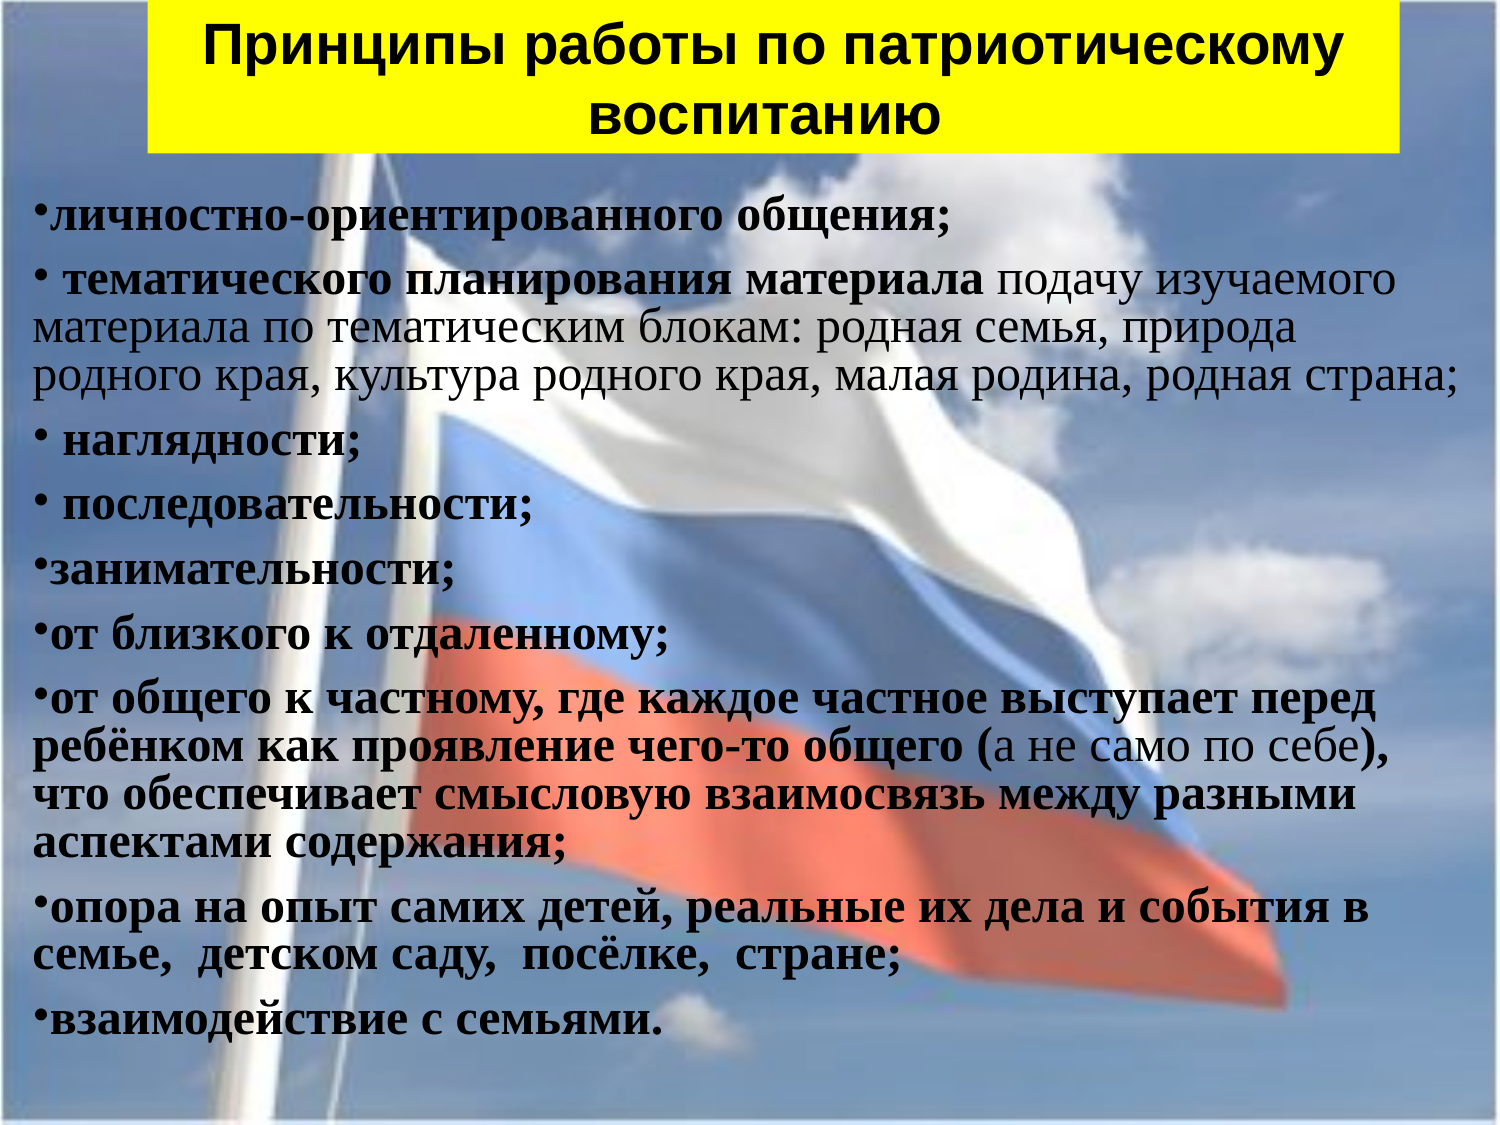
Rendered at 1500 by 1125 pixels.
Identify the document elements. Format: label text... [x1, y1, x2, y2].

text_box Принципы работы по патриотическому воспитанию [147, 0, 1400, 154]
text_box личностно-ориентированного общения; тематического планирования материала подачу изучаемого материала по тематическим блокам: родная семья, природа родного края, культура родного края, малая родина, родная страна; наглядности; последовательности; занимательности; от близкого к отдаленному; от общего к частному, где каждое частное выступает перед ребёнком как проявление чего-то общего (а не само по себе), что обеспечивает смысловую взаимосвязь между разными аспектами содержания; опора на опыт самих детей, реальные их дела и события в семье, детском саду, посёлке, стране; взаимодействие с семьями. [17, 184, 1483, 1052]
